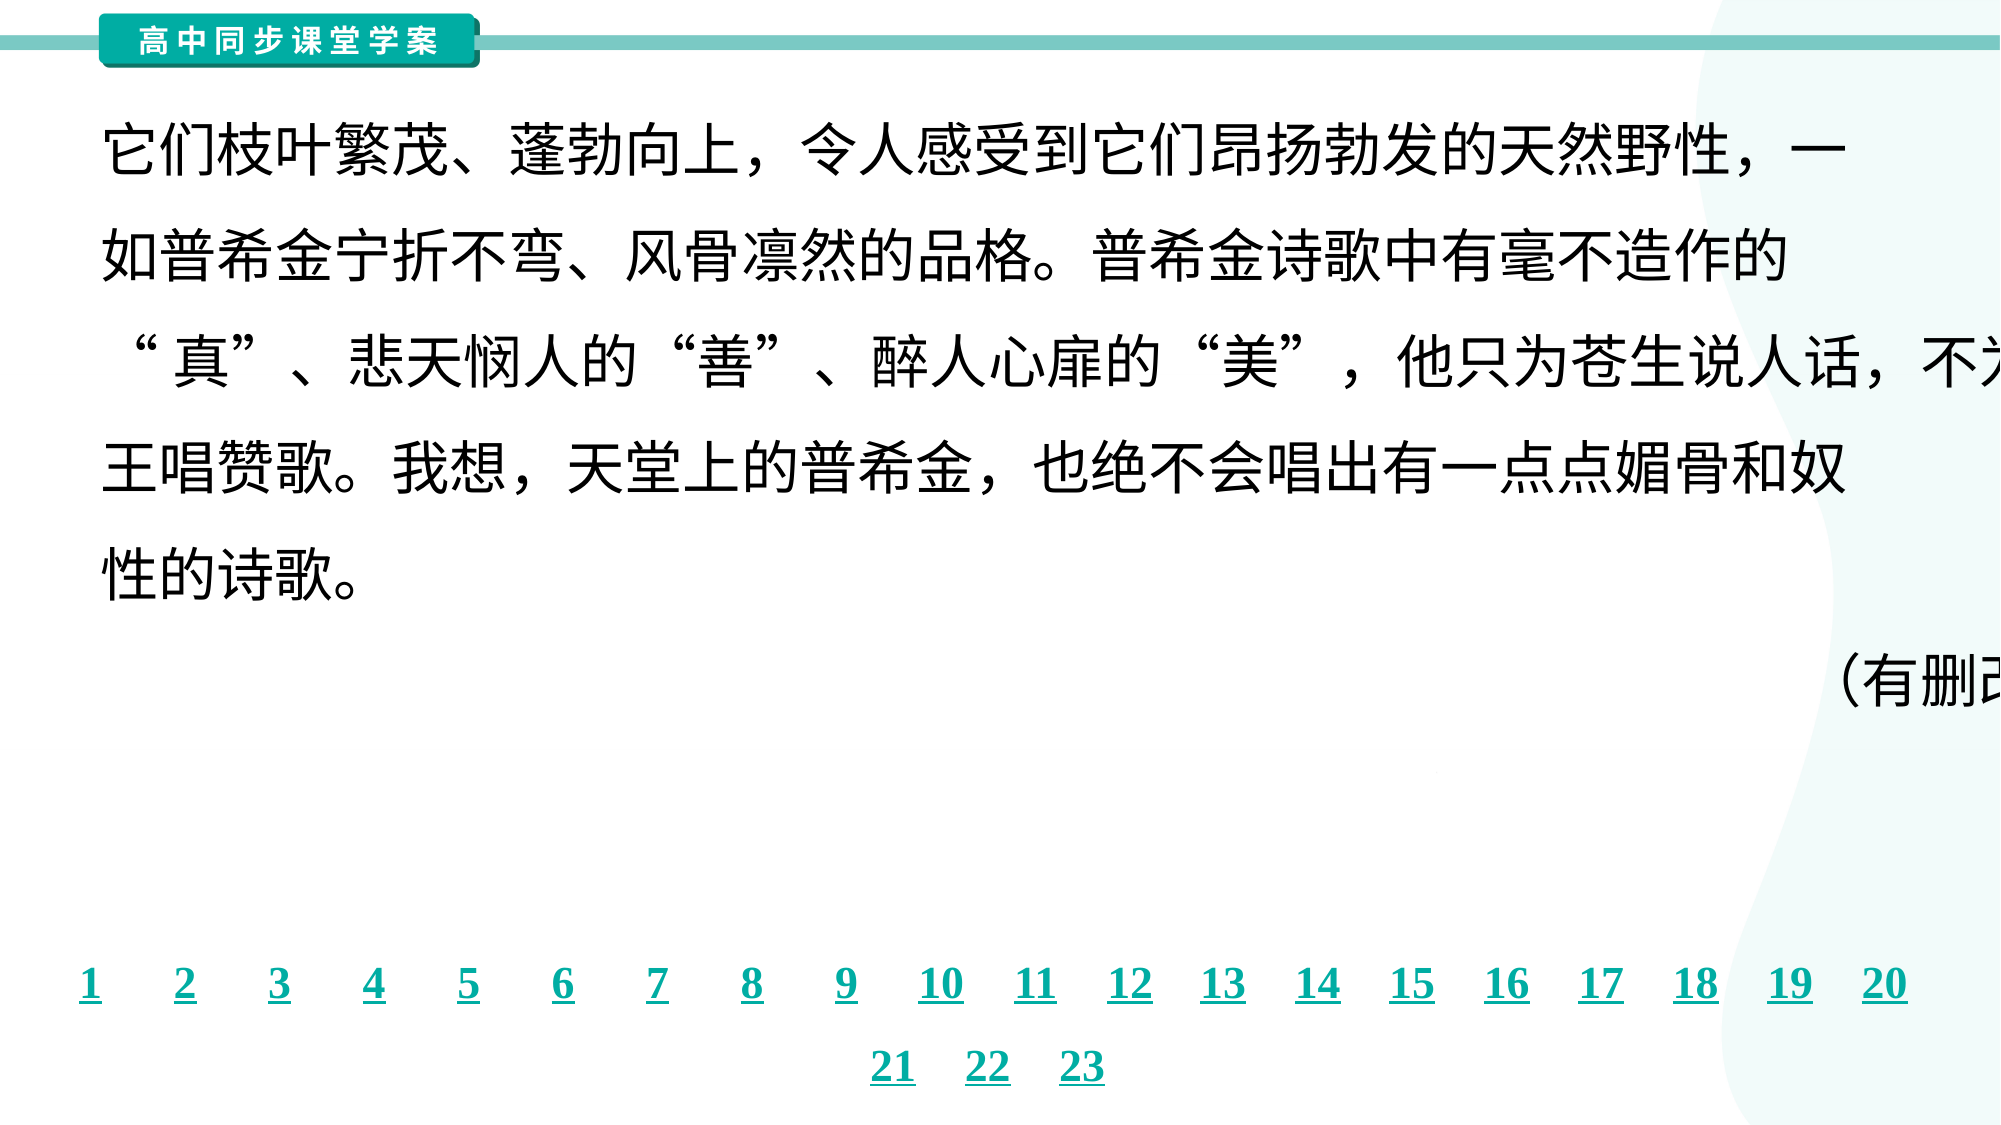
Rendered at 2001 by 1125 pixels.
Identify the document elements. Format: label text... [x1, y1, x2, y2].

picture [0, 0, 2000, 1125]
text_box 它们枝叶繁茂、蓬勃向上，令人感受到它们昂扬勃发的天然野性，一 如普希金宁折不弯、风骨凛然的品格。普希金诗歌中有毫不造作的 “真”、悲天悯人的“善”、醉人心扉的“美”，他只为苍生说人话，不为君 王唱赞歌。我想，天堂上的普希金，也绝不会唱出有一点点媚骨和奴 性的诗歌。 （有删改） [100, 76, 1899, 715]
